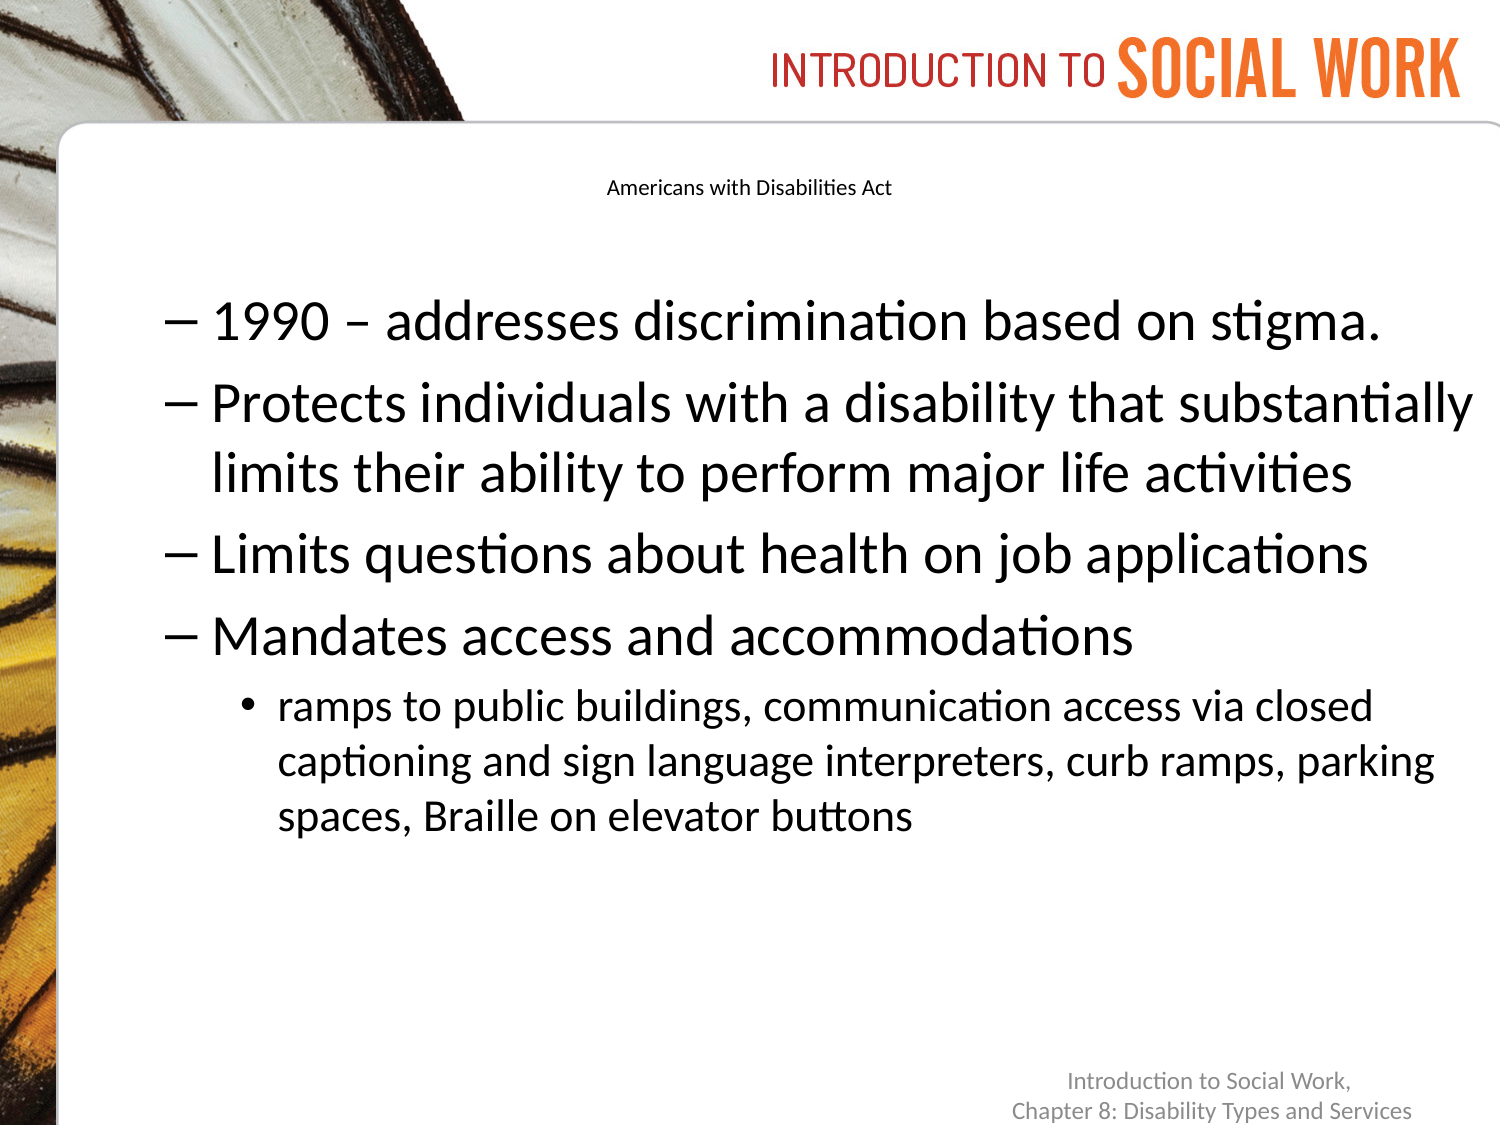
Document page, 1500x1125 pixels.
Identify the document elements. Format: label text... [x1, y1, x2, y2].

list 1990 – addresses discrimination based on stigma. Protects individuals with a disability that substantially limits their ability to perform major life activities Limits questions about health on job applications Mandates access and accommodations ramps to public buildings, communication access via closed captioning and sign language interpreters, curb ramps, parking spaces, Braille on elevator buttons [75, 275, 1500, 1050]
title Americans with Disabilities Act [75, 137, 1425, 233]
picture [0, 0, 1500, 1125]
footer Introduction to Social Work, Chapter 8: Disability Types and Services [950, 1065, 1475, 1125]
